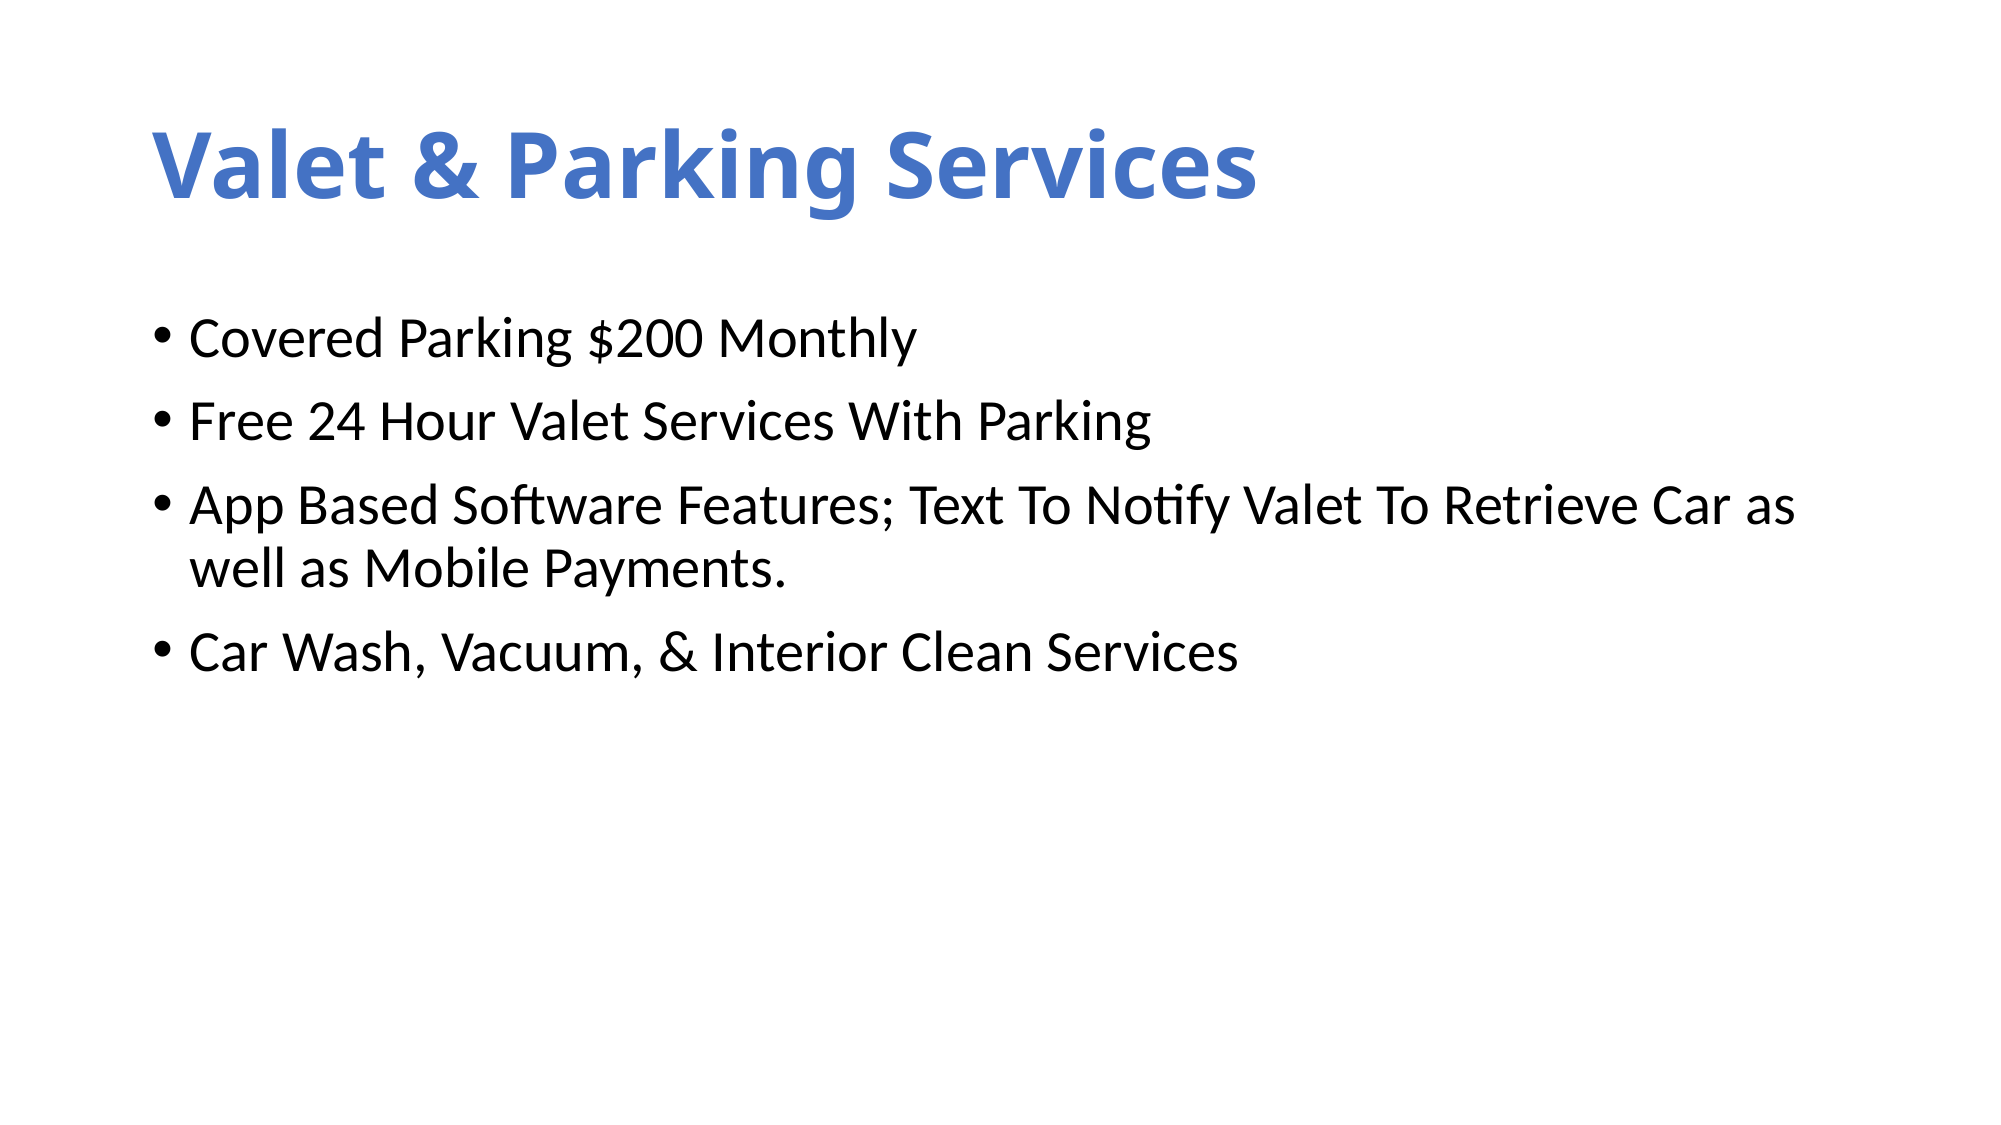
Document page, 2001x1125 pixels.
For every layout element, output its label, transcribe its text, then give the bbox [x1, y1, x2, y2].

list Covered Parking $200 Monthly Free 24 Hour Valet Services With Parking App Based Software Features; Text To Notify Valet To Retrieve Car as well as Mobile Payments. Car Wash, Vacuum, & Interior Clean Services [137, 299, 1863, 1014]
title Valet & Parking Services [137, 59, 1863, 278]
